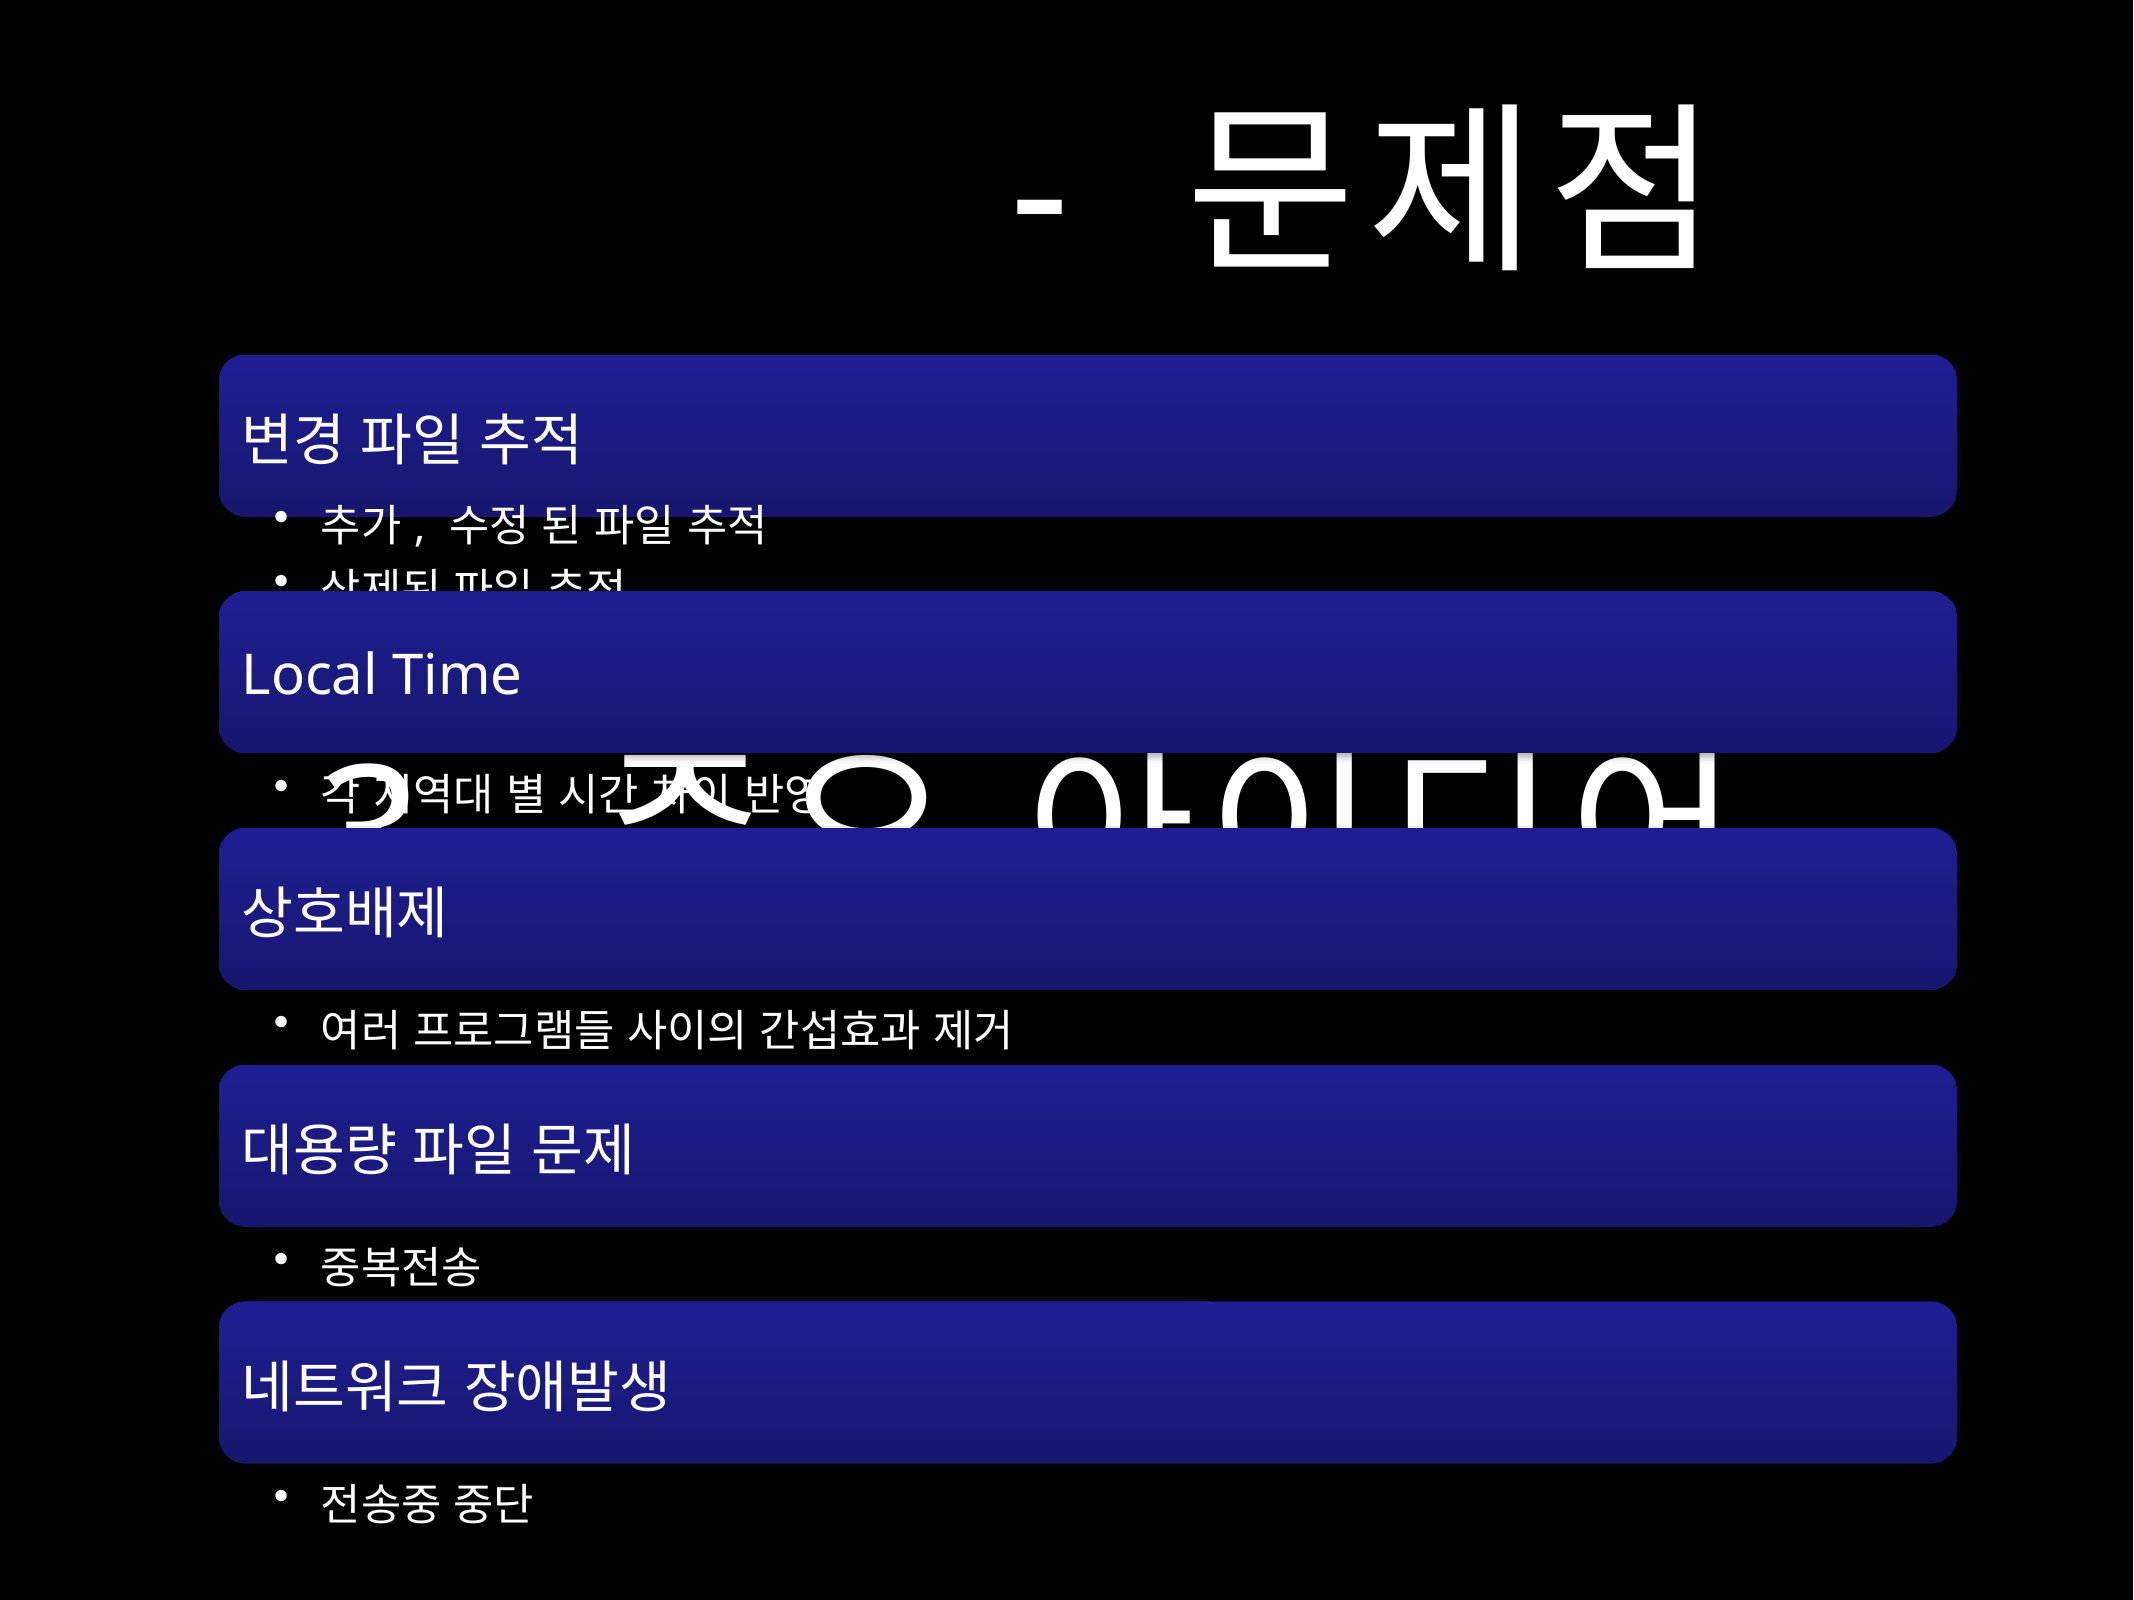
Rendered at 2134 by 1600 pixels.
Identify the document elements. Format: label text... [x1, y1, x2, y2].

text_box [218, 354, 1958, 1539]
text_box - 문제점 [1010, 73, 1717, 294]
